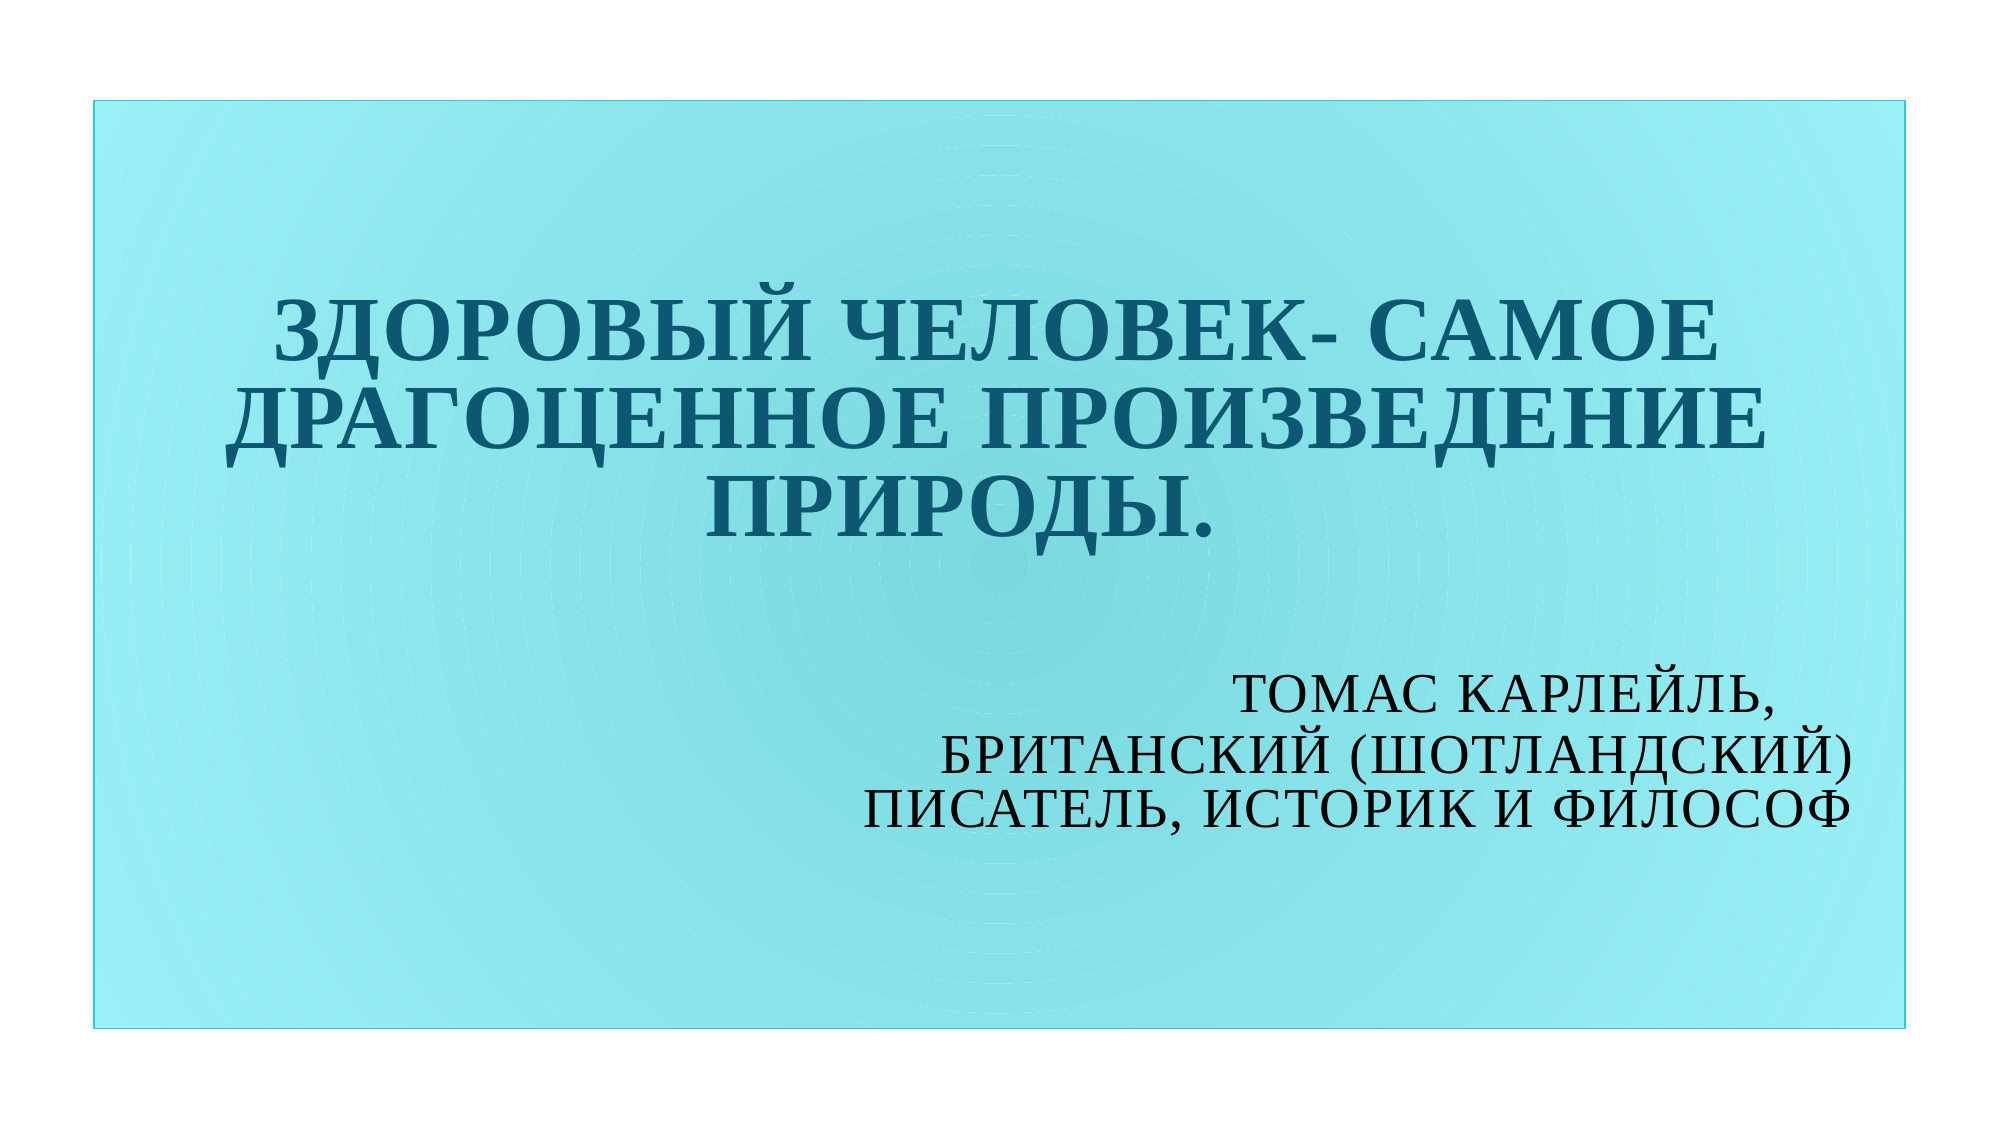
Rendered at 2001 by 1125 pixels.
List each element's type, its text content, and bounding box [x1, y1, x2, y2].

title Здоровый человек- самое драгоценное произведение природы. Томас Карлейль, Британский (шотландский) писатель, историк и философ [93, 100, 1906, 1029]
